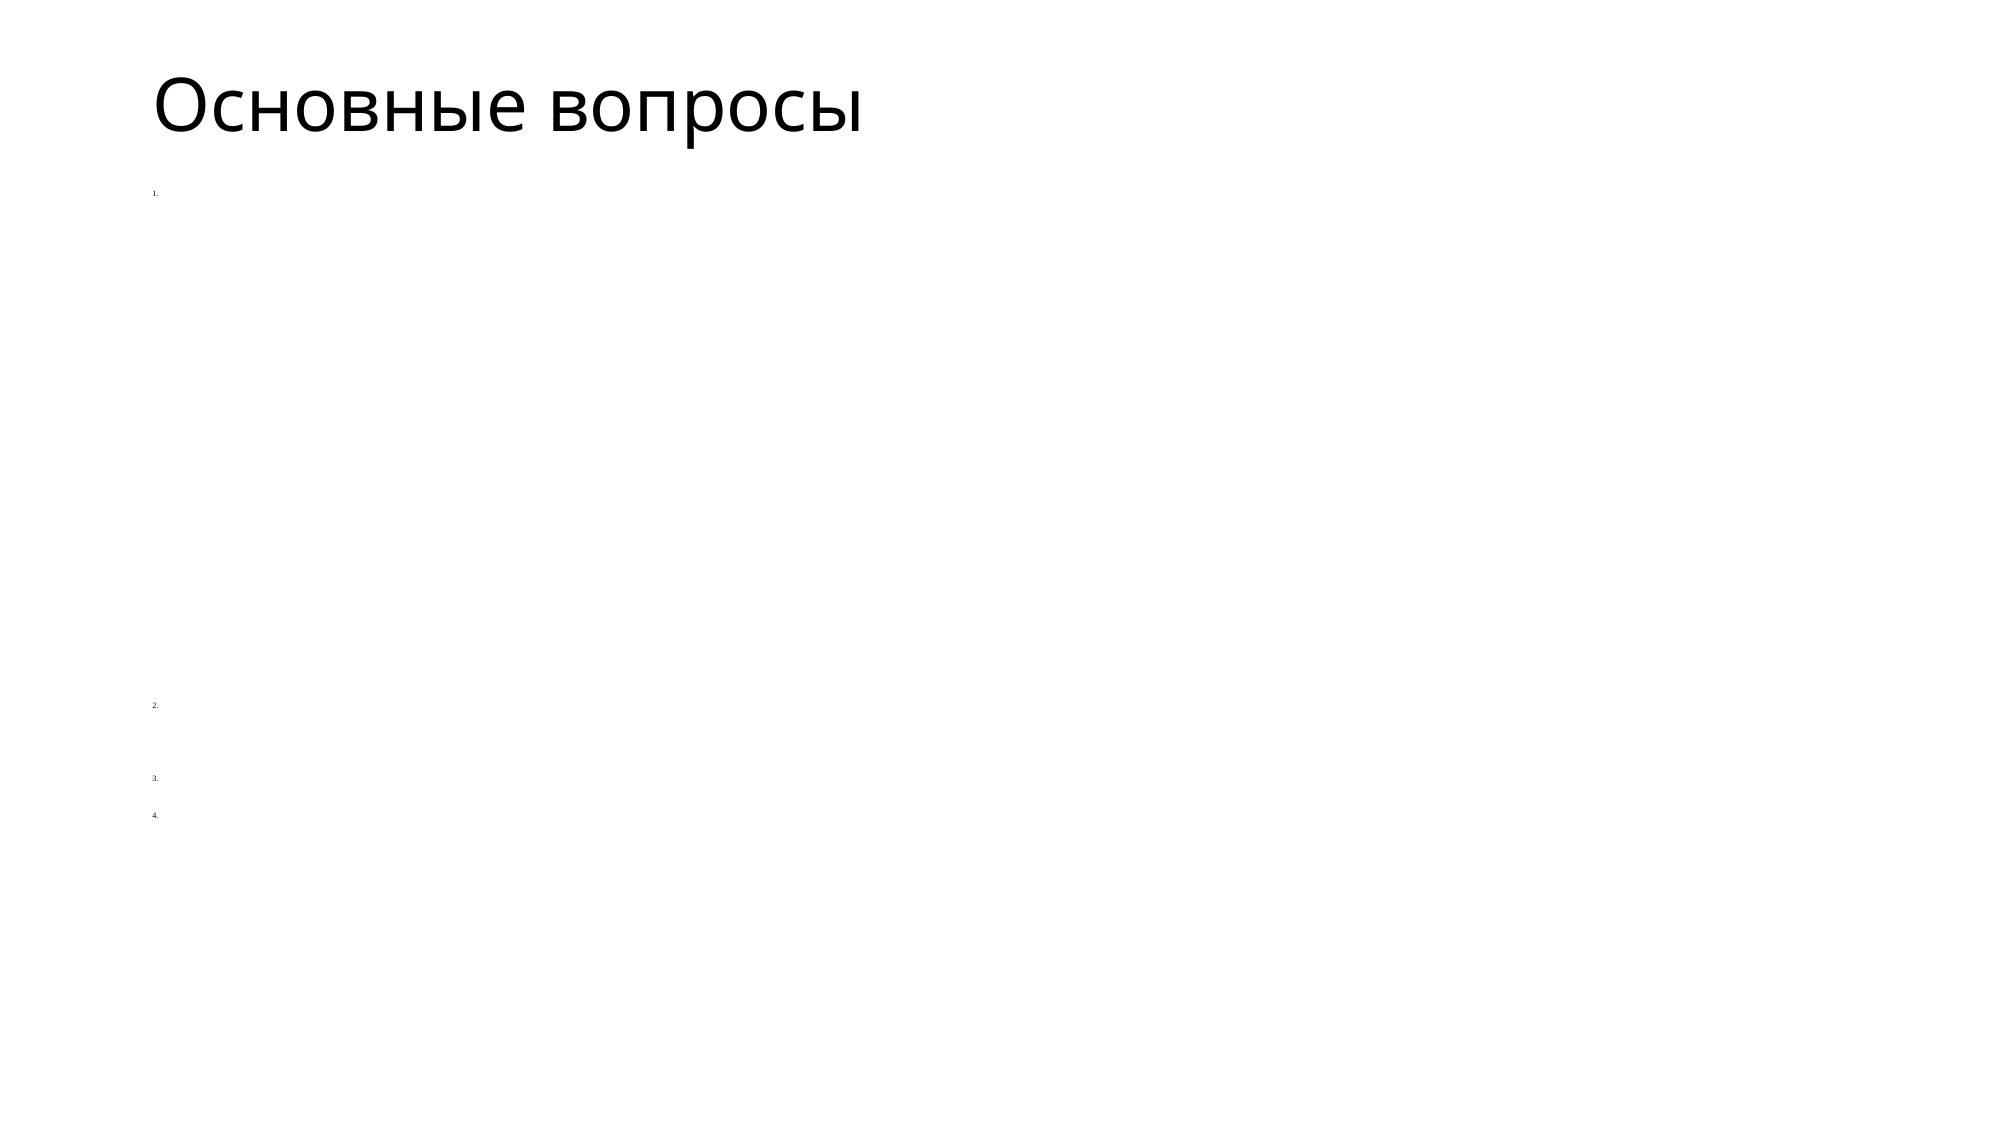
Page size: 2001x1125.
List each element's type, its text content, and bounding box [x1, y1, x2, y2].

title Основные вопросы [137, 59, 1863, 156]
list Особенности современного ДО: в поисках утраченной методики Педагоги Дети Родители [137, 181, 1863, 896]
